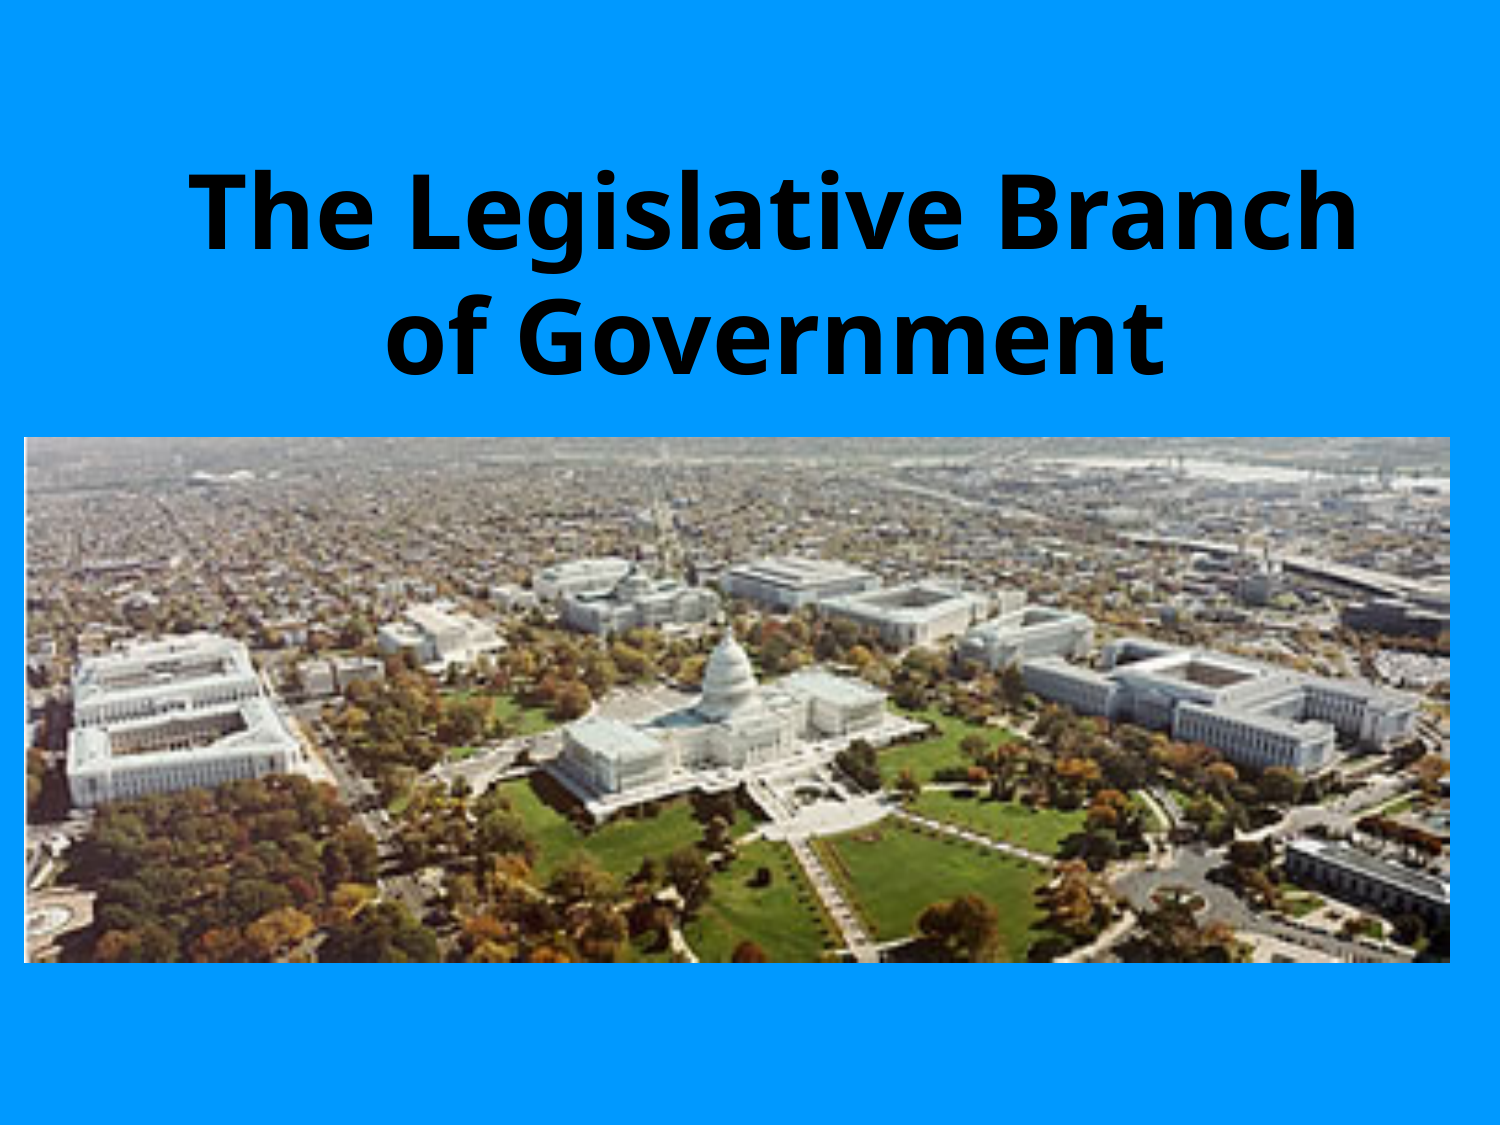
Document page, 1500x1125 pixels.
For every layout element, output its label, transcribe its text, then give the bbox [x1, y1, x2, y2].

title The Legislative Branch of Government [137, 149, 1413, 392]
picture [24, 437, 1451, 963]
